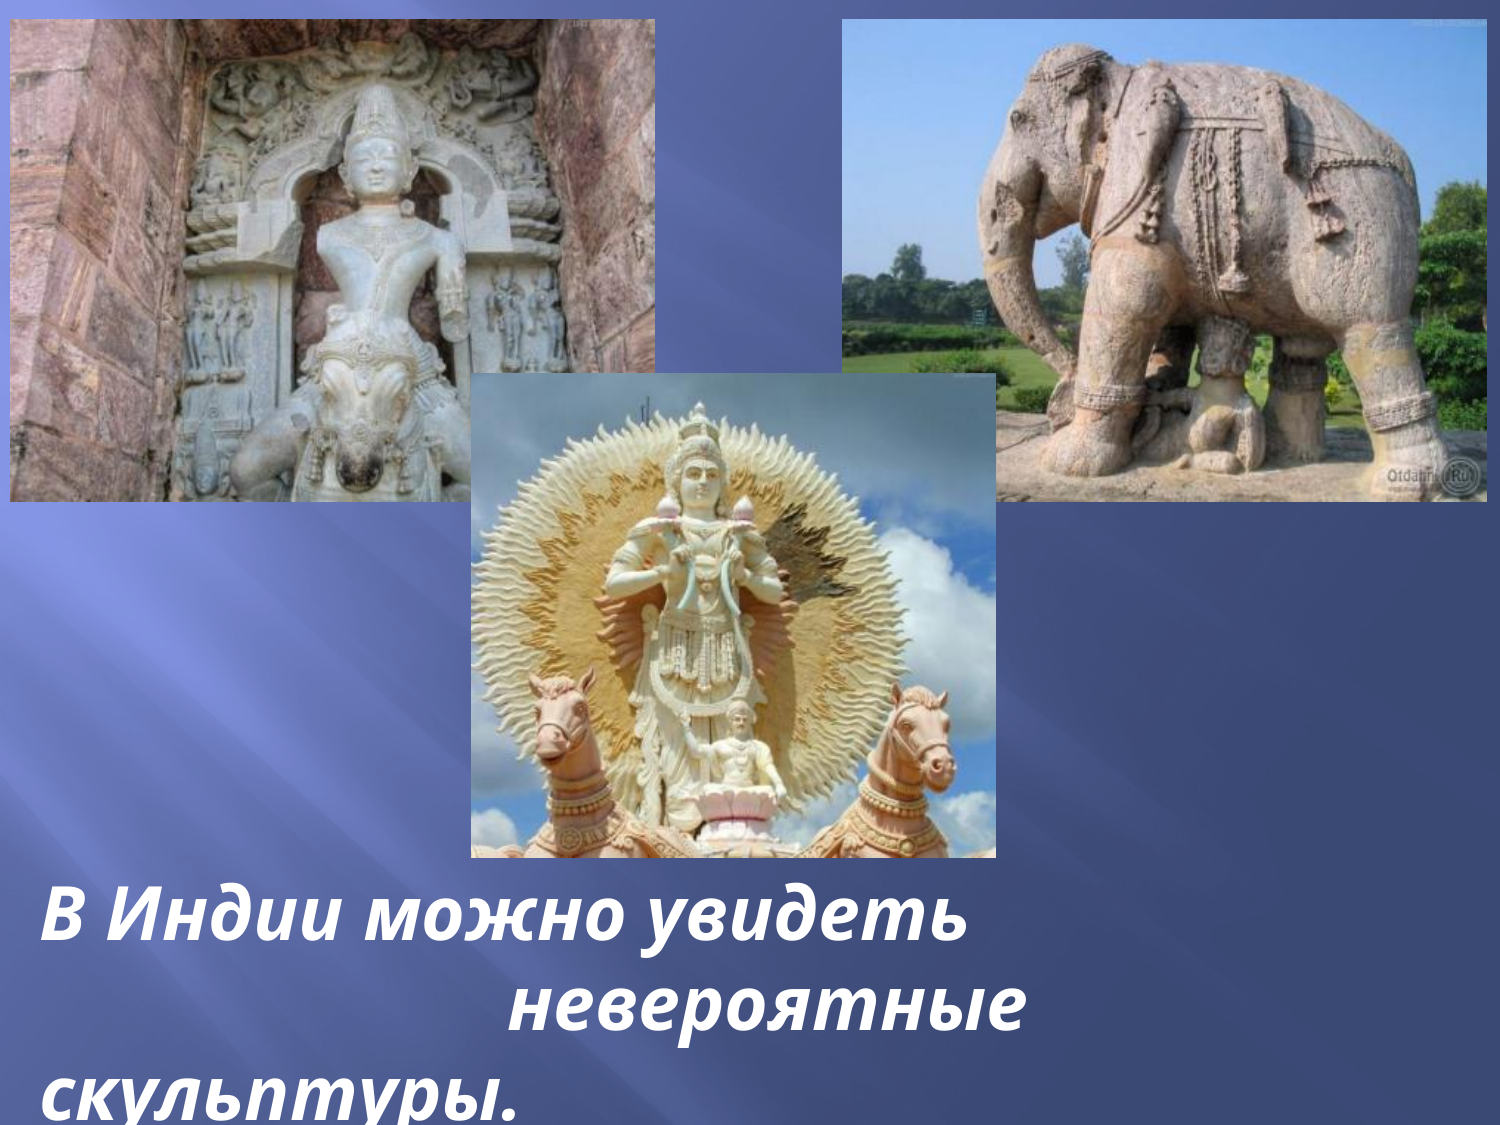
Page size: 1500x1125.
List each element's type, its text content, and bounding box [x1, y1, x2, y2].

text_box В Индии можно увидеть невероятные скульптуры. [24, 857, 1443, 1125]
picture [10, 18, 1487, 859]
